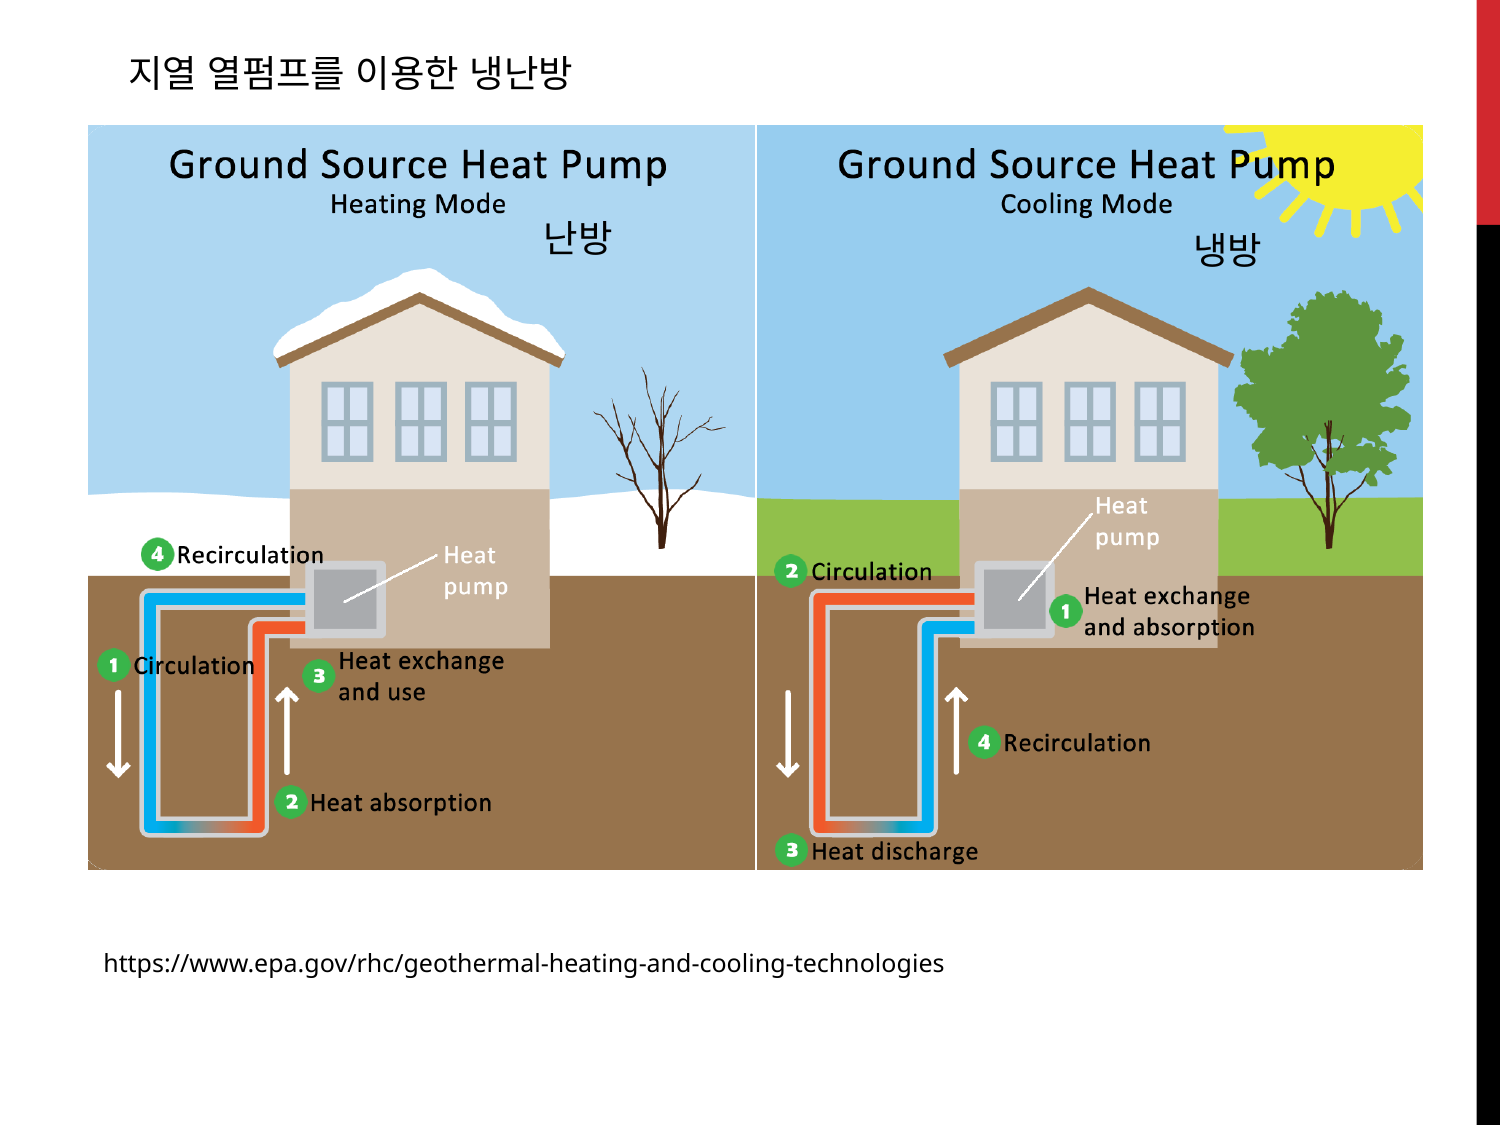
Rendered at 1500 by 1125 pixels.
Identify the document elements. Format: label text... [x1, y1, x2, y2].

picture [756, 124, 1424, 871]
text_box 지열 열펌프를 이용한 냉난방 [113, 42, 589, 103]
text_box https://www.epa.gov/rhc/geothermal-heating-and-cooling-technologies [88, 940, 1078, 986]
picture [87, 124, 755, 871]
